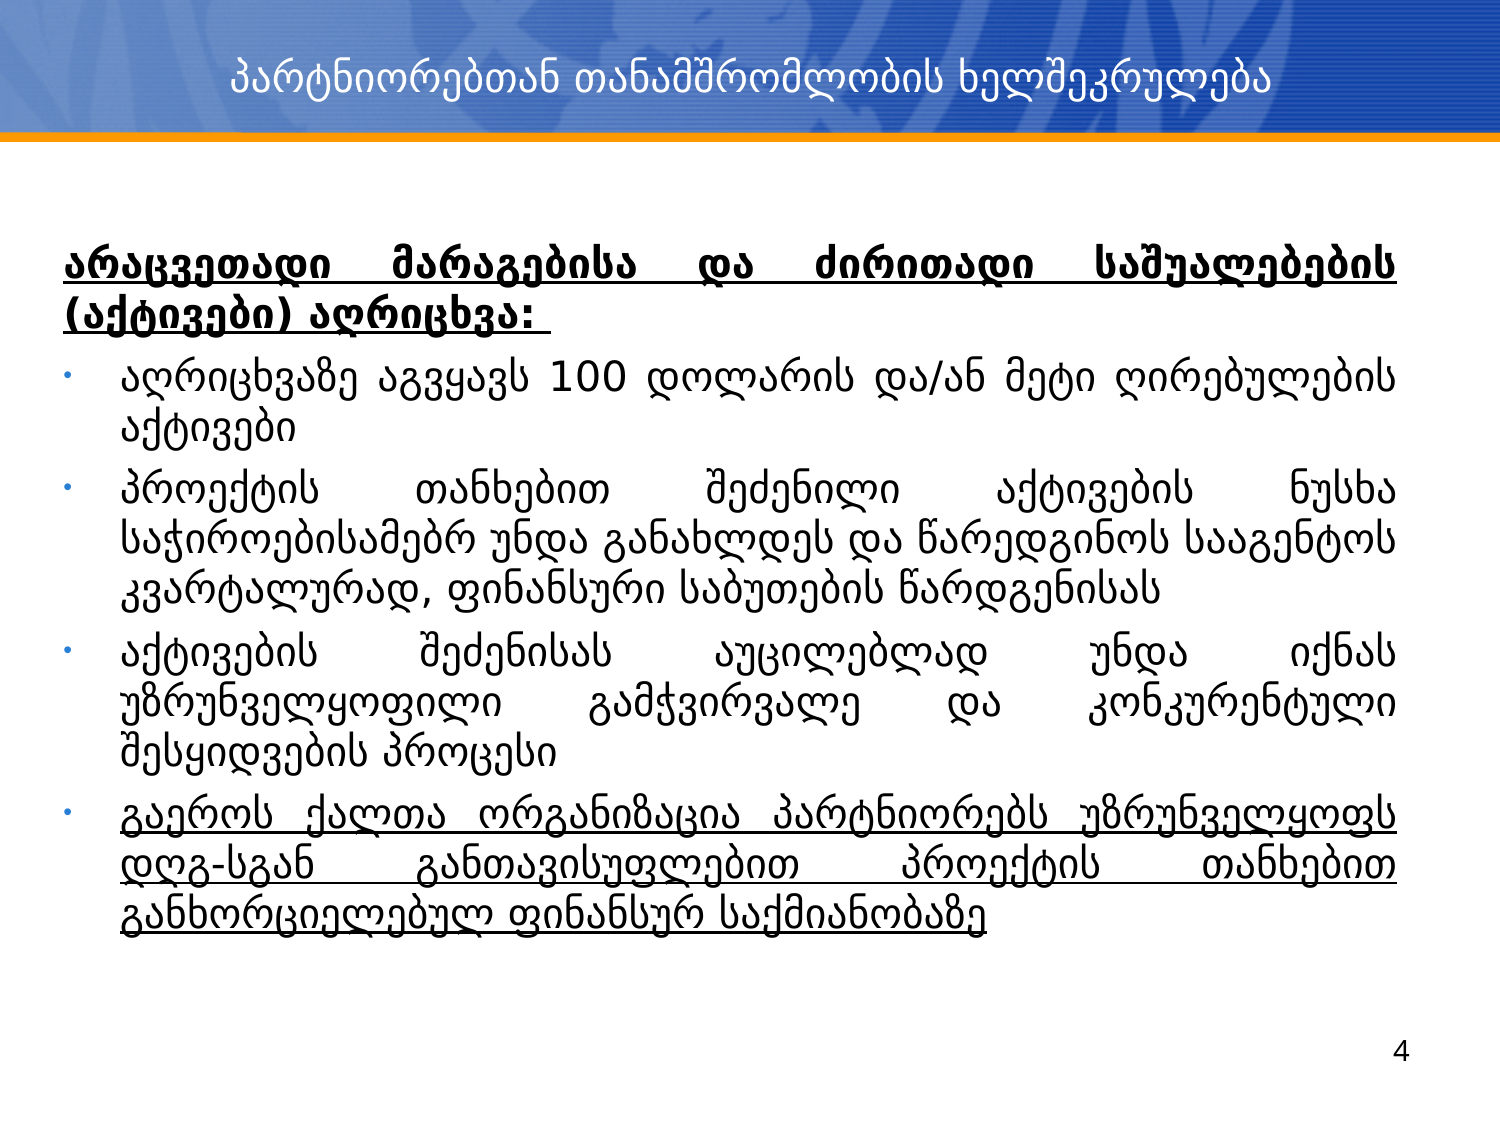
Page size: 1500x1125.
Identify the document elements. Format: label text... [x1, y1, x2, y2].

picture [0, 0, 1500, 132]
slide_number 4 [1074, 1024, 1426, 1103]
list არაცვეთადი მარაგებისა და ძირითადი საშუალებების (აქტივები) აღრიცხვა: აღრიცხვაზე აგვყავს 100 დოლარის და/ან მეტი ღირებულების აქტივები პროექტის თანხებით შეძენილი აქტივების ნუსხა საჭიროებისამებრ უნდა განახლდეს და წარედგინოს სააგენტოს კვარტალურად, ფინანსური საბუთების წარდგენისას აქტივების შეძენისას აუცილებლად უნდა იქნას უზრუნველყოფილი გამჭვირვალე და კონკურენტული შესყიდვების პროცესი გაეროს ქალთა ორგანიზაცია პარტნიორებს უზრუნველყოფს დღგ-სგან განთავისუფლებით პროექტის თანხებით განხორციელებულ ფინანსურ საქმიანობაზე [48, 171, 1413, 1071]
title პარტნიორებთან თანამშრომლობის ხელშეკრულება [12, 12, 1491, 140]
